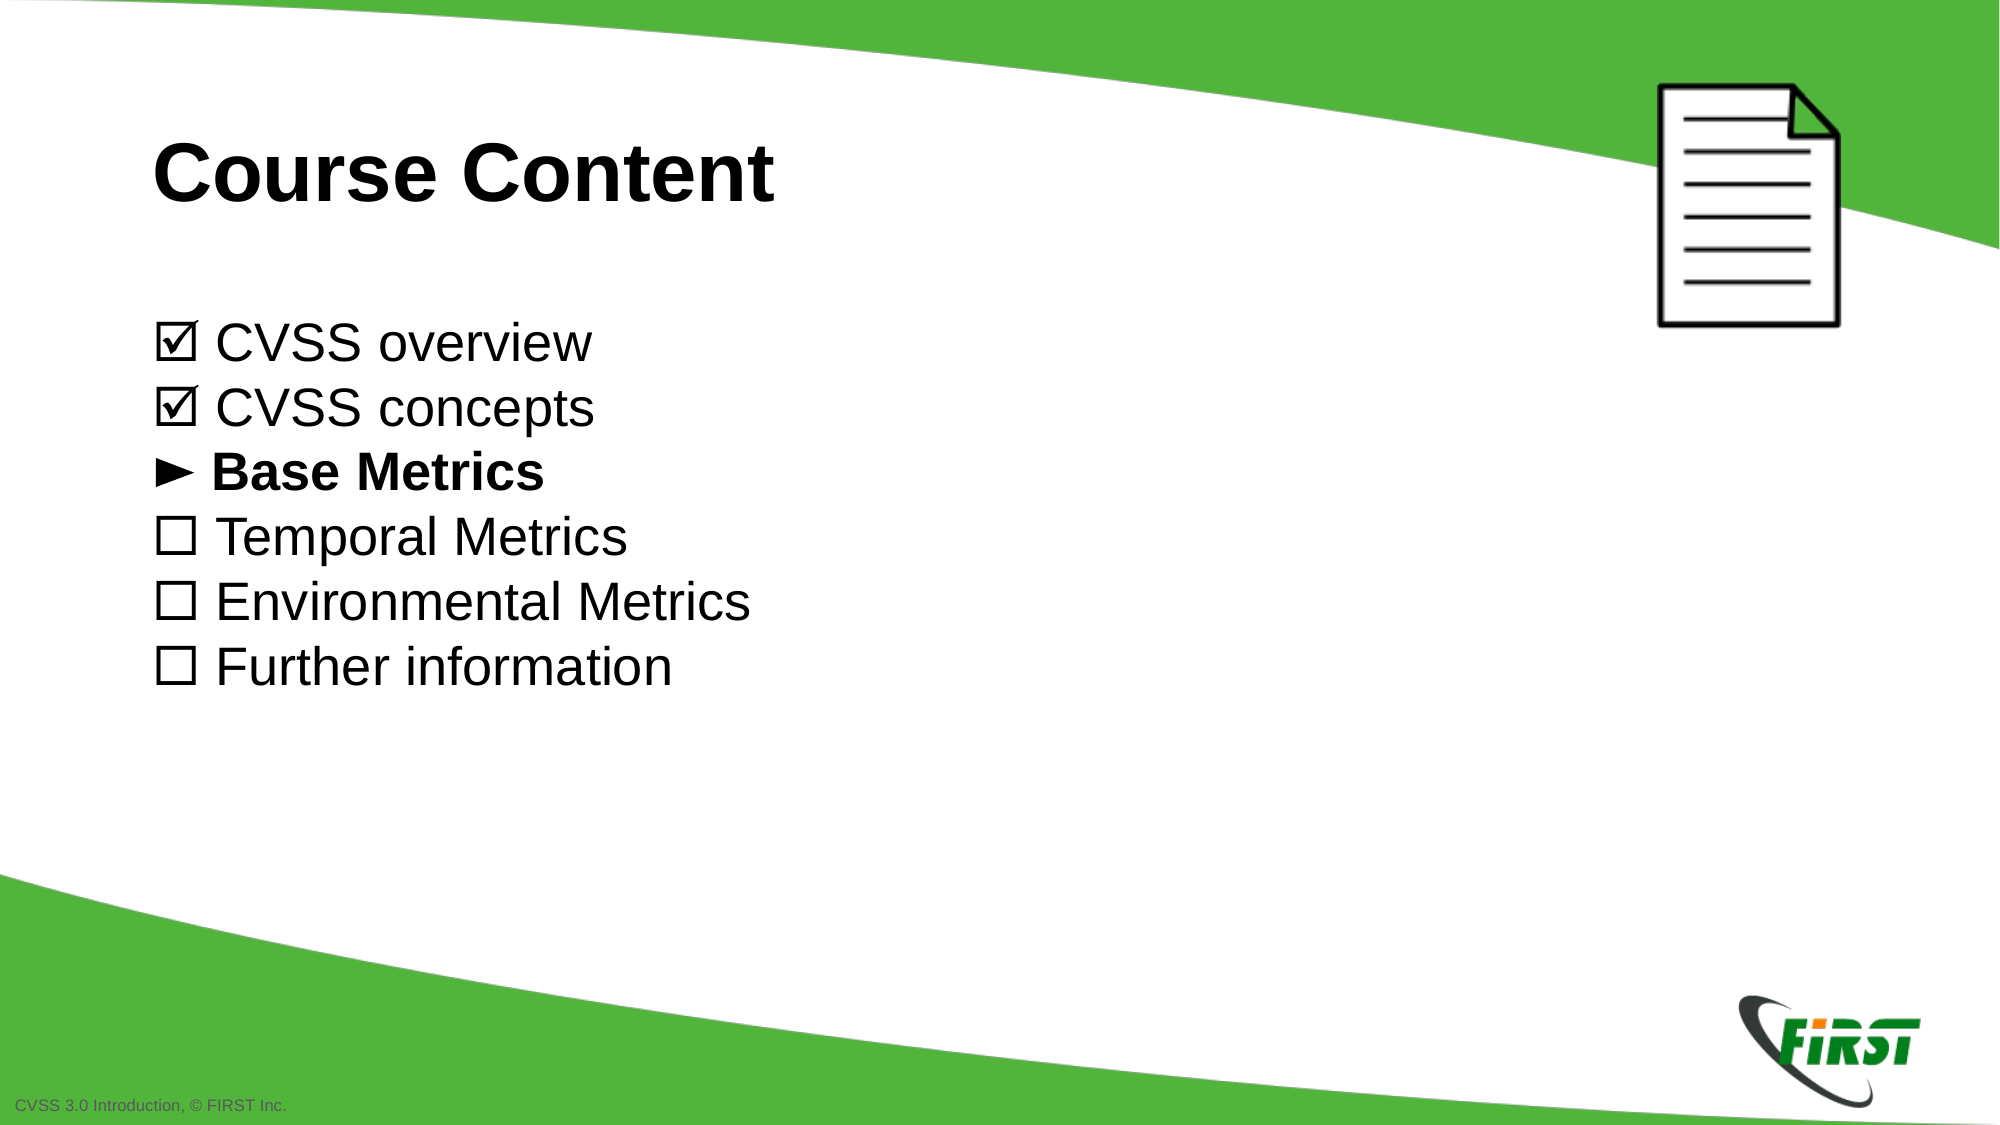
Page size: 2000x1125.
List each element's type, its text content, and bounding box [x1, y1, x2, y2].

picture [0, 0, 2000, 1125]
text_box ☑ CVSS overview ☑ CVSS concepts ► Base Metrics  Temporal Metrics  Environmental Metrics  Further information [137, 299, 1863, 1014]
text_box Course Content [137, 59, 1548, 278]
